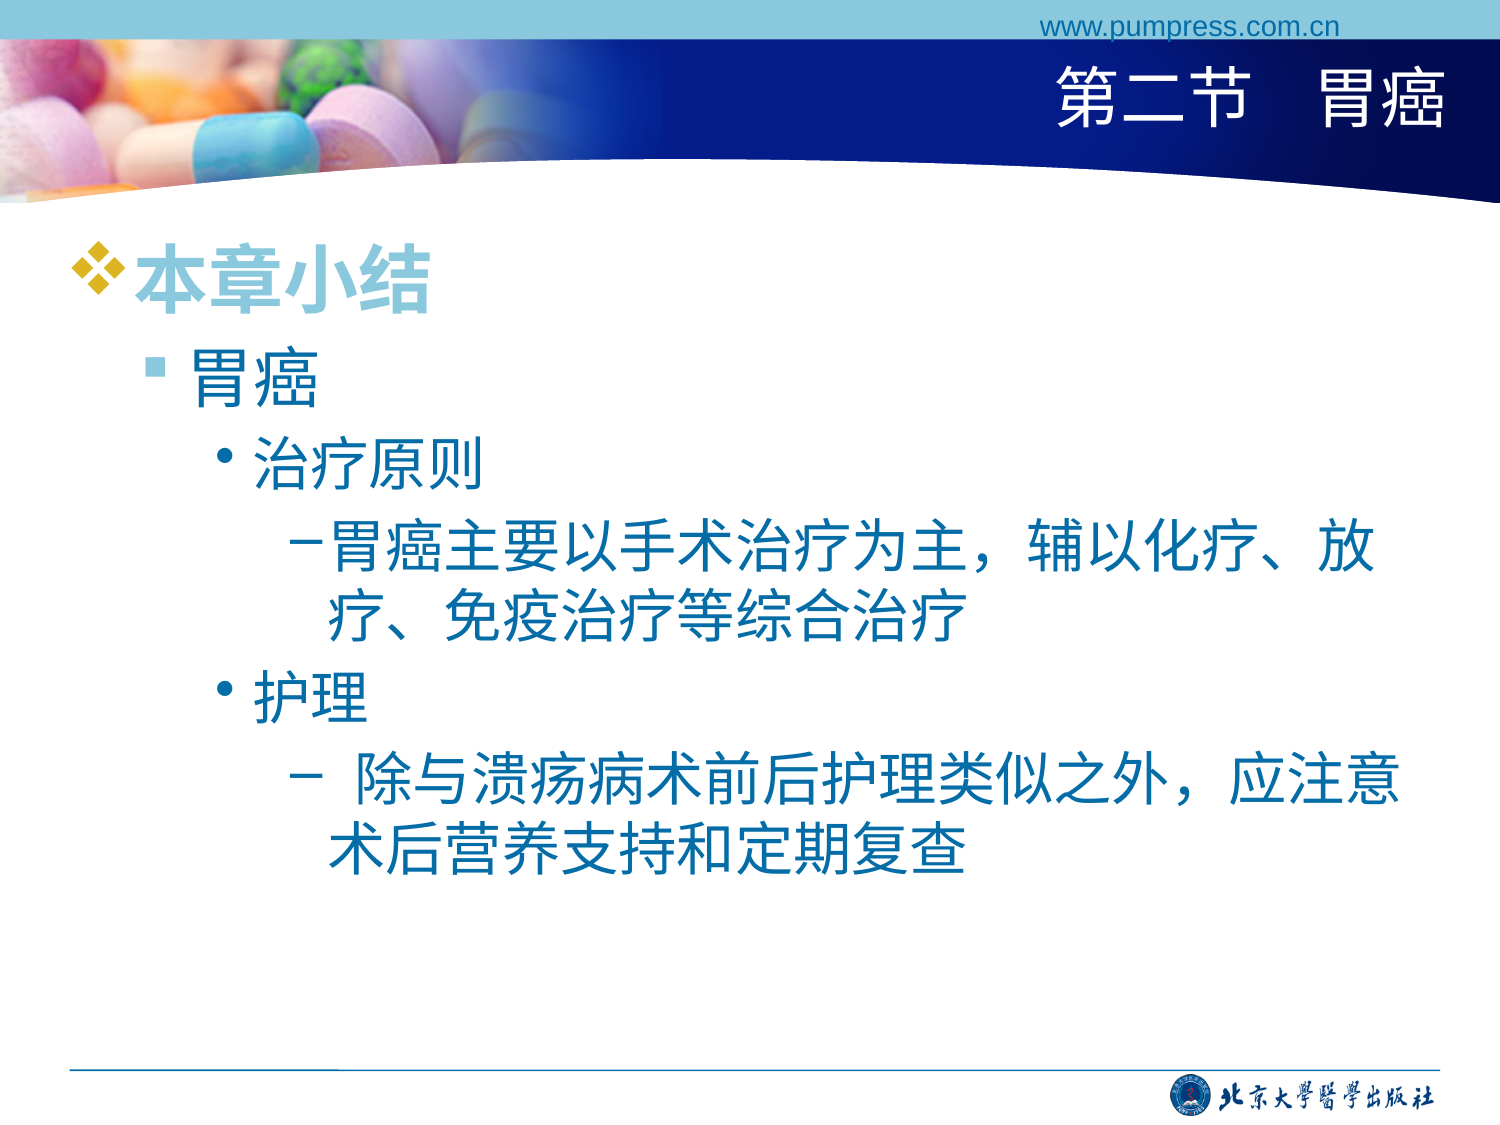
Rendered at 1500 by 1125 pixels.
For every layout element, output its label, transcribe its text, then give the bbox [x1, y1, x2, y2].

slide_number www.pumpress.com.cn [1025, 0, 1463, 38]
title 第二节 胃癌 [137, 49, 1463, 143]
picture [0, 40, 1500, 203]
picture [1170, 1074, 1436, 1118]
list 本章小结 胃癌 治疗原则 胃癌主要以手术治疗为主，辅以化疗、放疗、免疫治疗等综合治疗 护理 除与溃疡病术前后护理类似之外，应注意术后营养支持和定期复查 [49, 224, 1463, 1026]
